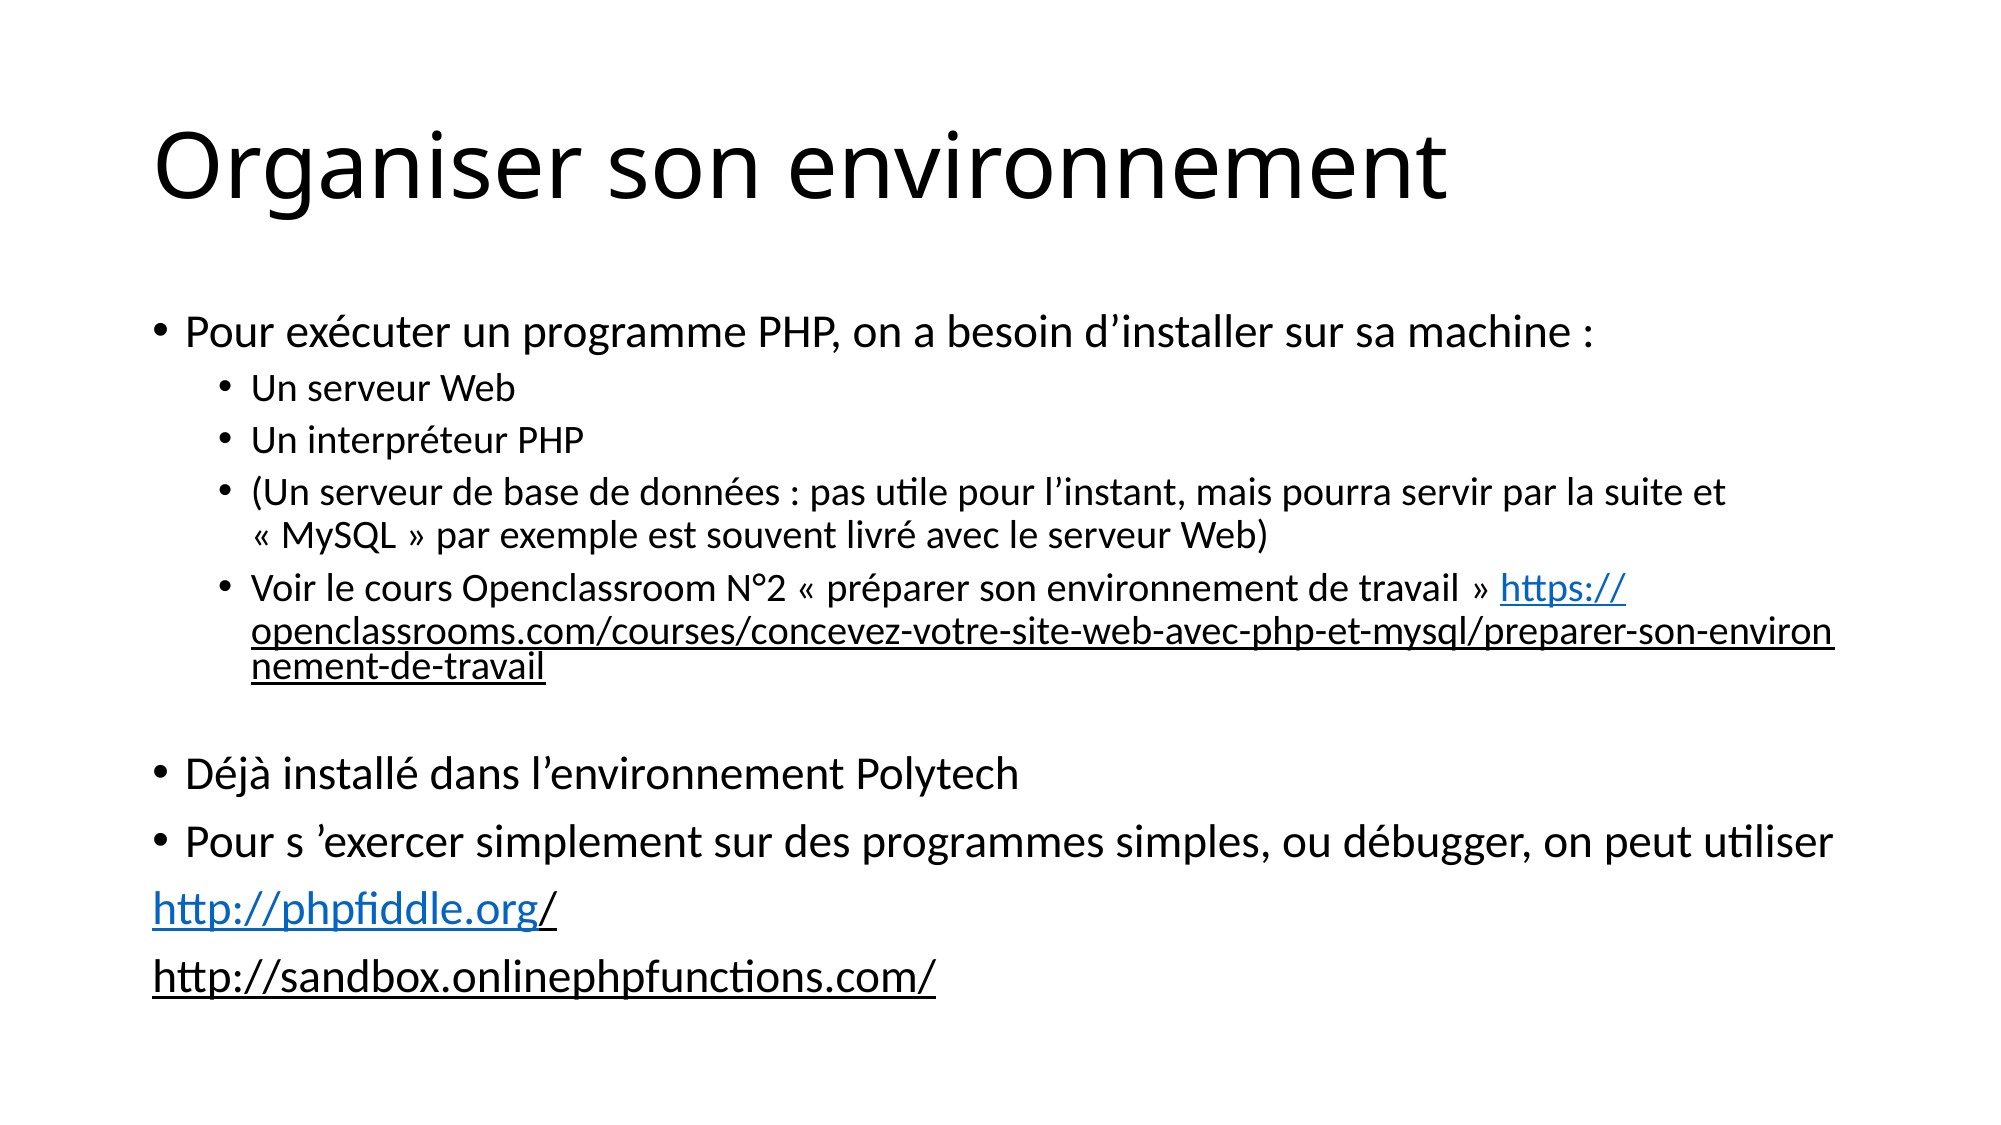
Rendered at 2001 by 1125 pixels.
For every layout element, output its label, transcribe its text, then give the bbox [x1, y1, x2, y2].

title Organiser son environnement [137, 59, 1863, 278]
list Pour exécuter un programme PHP, on a besoin d’installer sur sa machine : Un serveur Web Un interpréteur PHP (Un serveur de base de données : pas utile pour l’instant, mais pourra servir par la suite et « MySQL » par exemple est souvent livré avec le serveur Web) Voir le cours Openclassroom N°2 « préparer son environnement de travail » https://openclassrooms.com/courses/concevez-votre-site-web-avec-php-et-mysql/preparer-son-environnement-de-travail Déjà installé dans l’environnement Polytech Pour s ’exercer simplement sur des programmes simples, ou débugger, on peut utiliser http://phpfiddle.org/ http://sandbox.onlinephpfunctions.com/ [137, 299, 1863, 1014]
